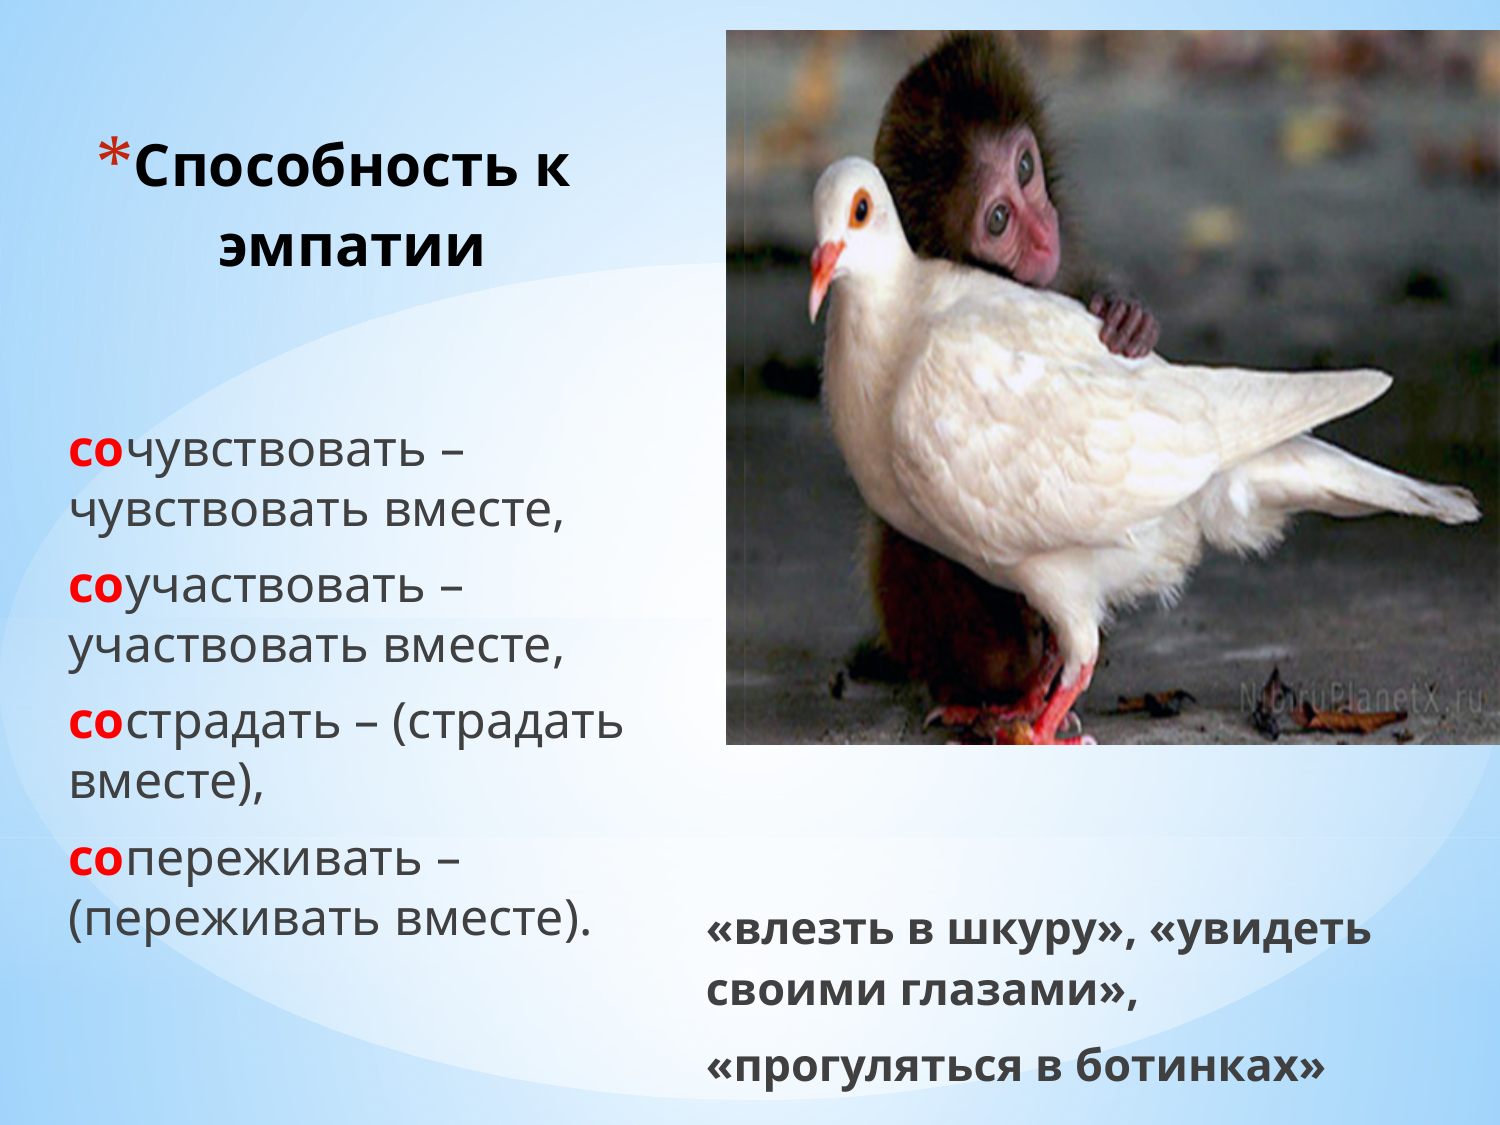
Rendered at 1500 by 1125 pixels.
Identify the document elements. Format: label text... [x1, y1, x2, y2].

list сочувствовать – чувствовать вместе, соучаствовать – участвовать вместе, сострадать – (страдать вместе), сопереживать – (переживать вместе). [52, 408, 656, 1000]
list «влезть в шкуру», «увидеть своими глазами», «прогуляться в ботинках» [690, 119, 1413, 1107]
title Способность к эмпатии [0, 101, 668, 291]
picture [726, 30, 1500, 745]
